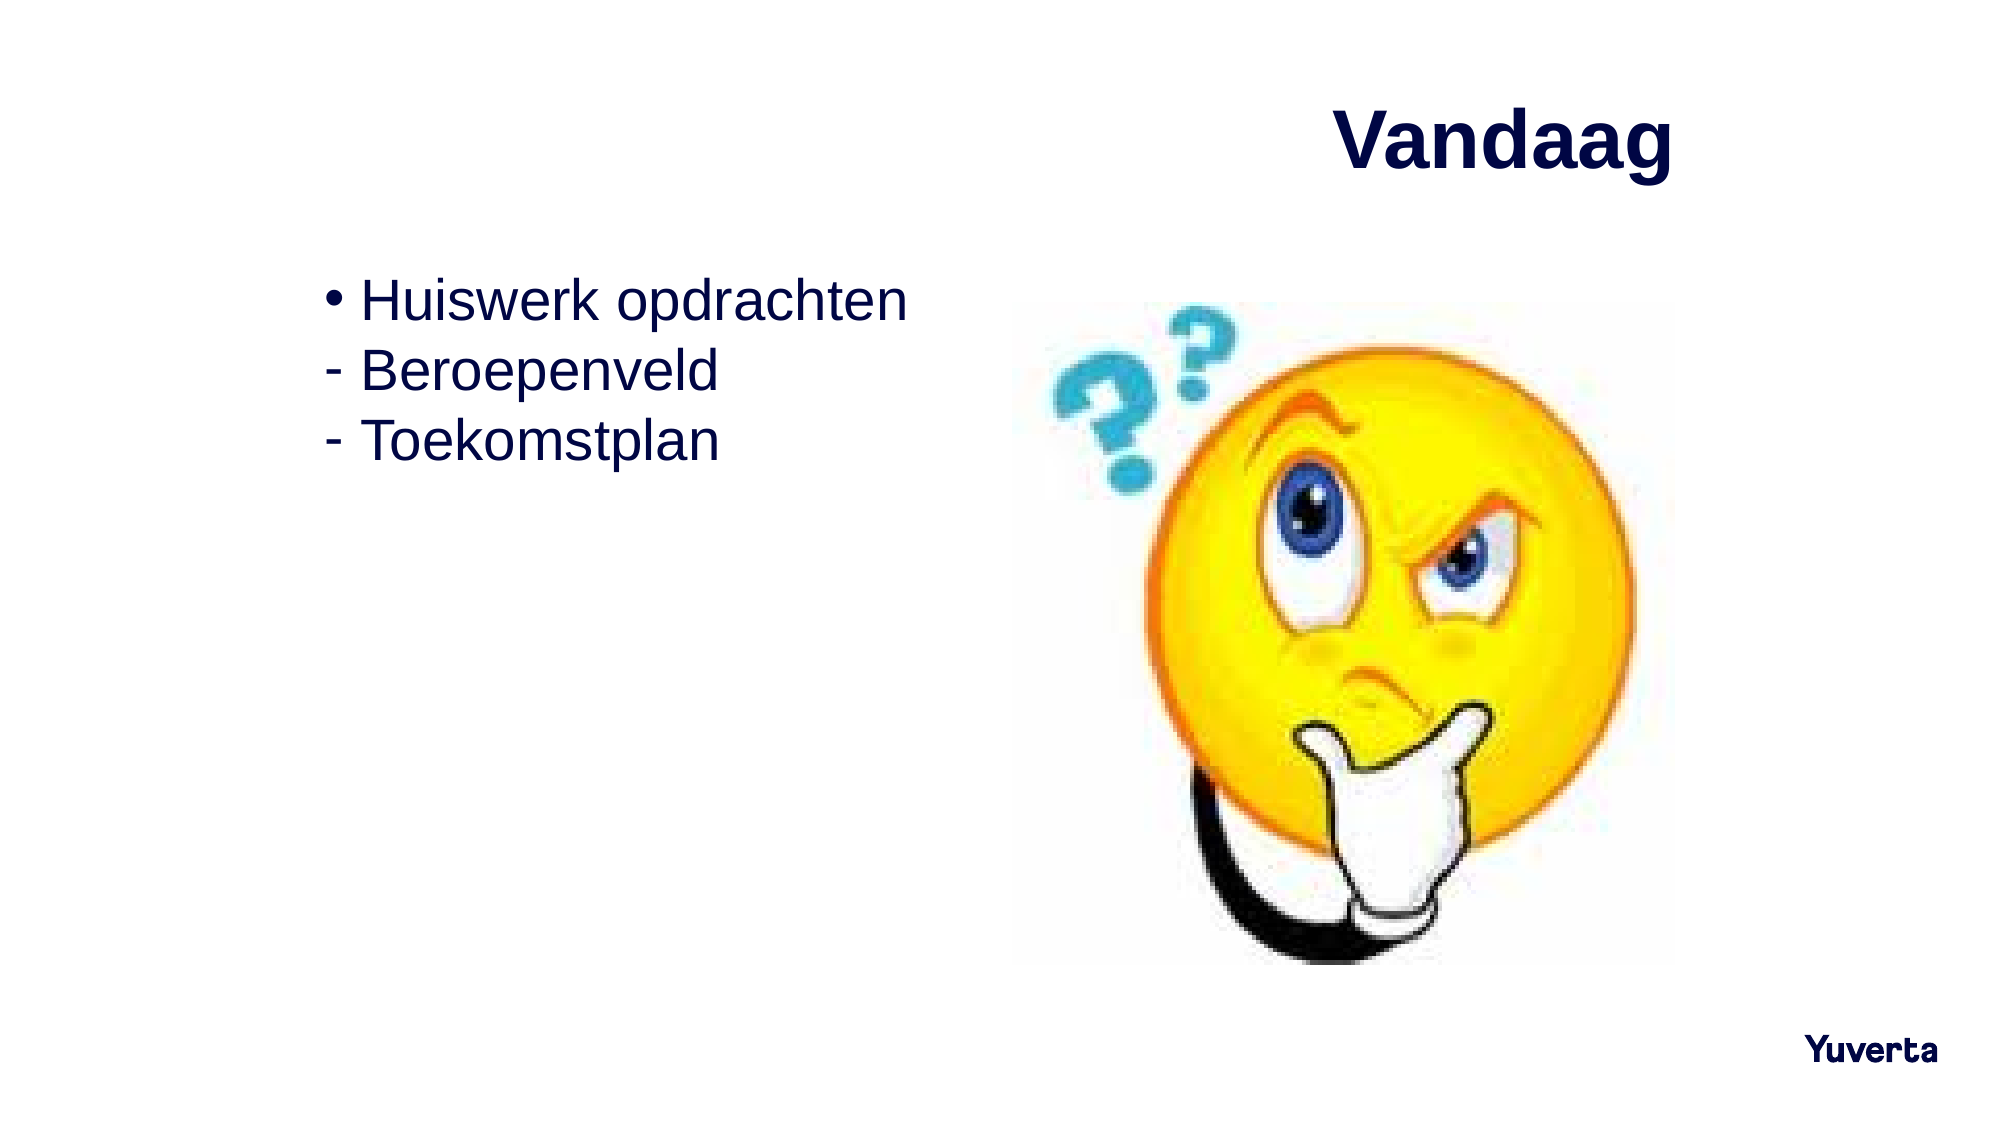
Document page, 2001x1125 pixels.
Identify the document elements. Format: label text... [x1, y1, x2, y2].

picture [1012, 302, 1675, 965]
list Huiswerk opdrachten Beroepenveld Toekomstplan [324, 262, 988, 1005]
title Vandaag [324, 45, 1675, 233]
